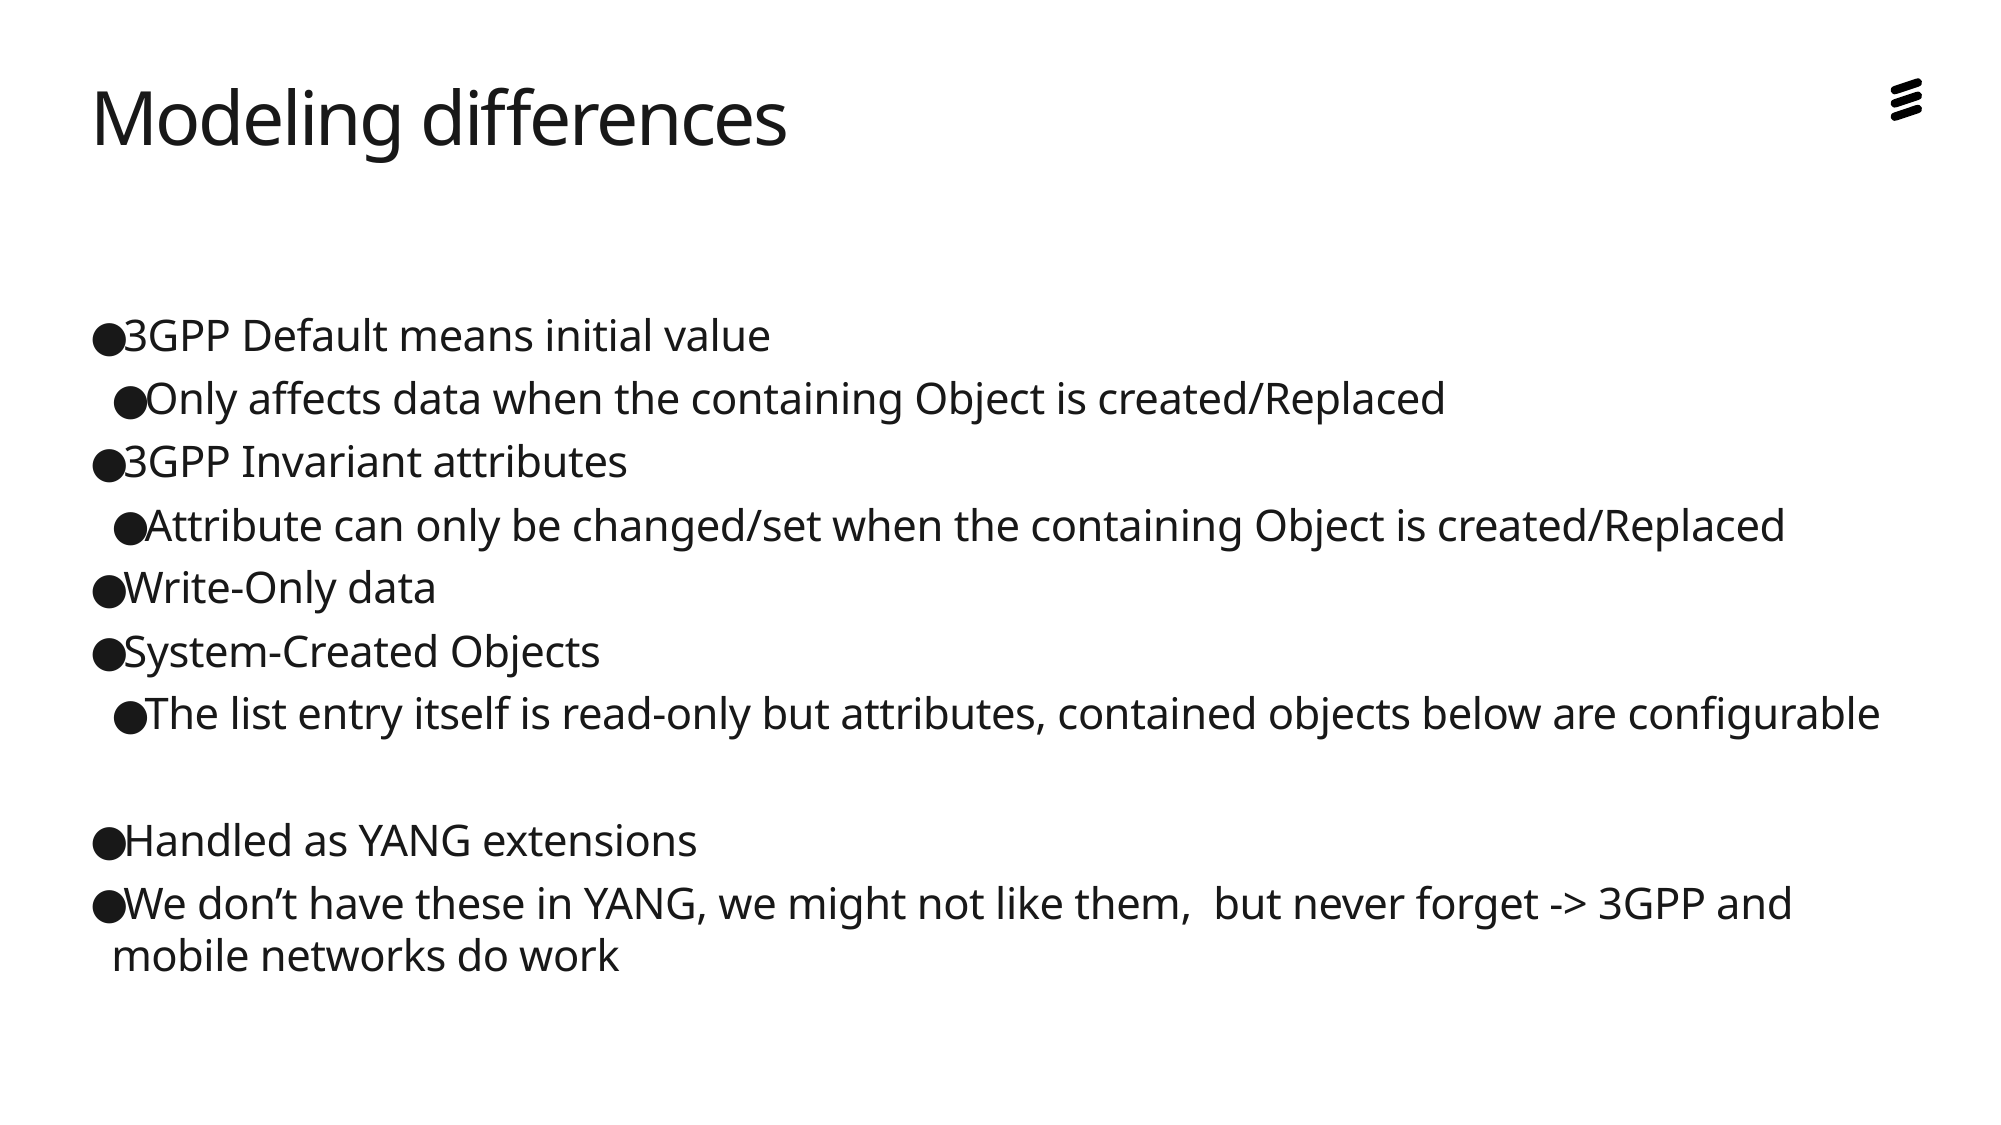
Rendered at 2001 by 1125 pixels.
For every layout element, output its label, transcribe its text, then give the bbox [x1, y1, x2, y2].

list 3GPP Default means initial value Only affects data when the containing Object is created/Replaced 3GPP Invariant attributes Attribute can only be changed/set when the containing Object is created/Replaced Write-Only data System-Created Objects The list entry itself is read-only but attributes, contained objects below are configurable Handled as YANG extensions We don’t have these in YANG, we might not like them, but never forget -> 3GPP and mobile networks do work [78, 302, 314, 1024]
title Modeling differences [78, 77, 1450, 256]
list 3GPP Default means initial value Only affects data when the containing Object is created/Replaced 3GPP Invariant attributes Attribute can only be changed/set when the containing Object is created/Replaced Write-Only data System-Created Objects The list entry itself is read-only but attributes, contained objects below are configurable Handled as YANG extensions We don’t have these in YANG, we might not like them, but never forget -> 3GPP and mobile networks do work [1686, 302, 1922, 1024]
text_box [314, 221, 1686, 1084]
